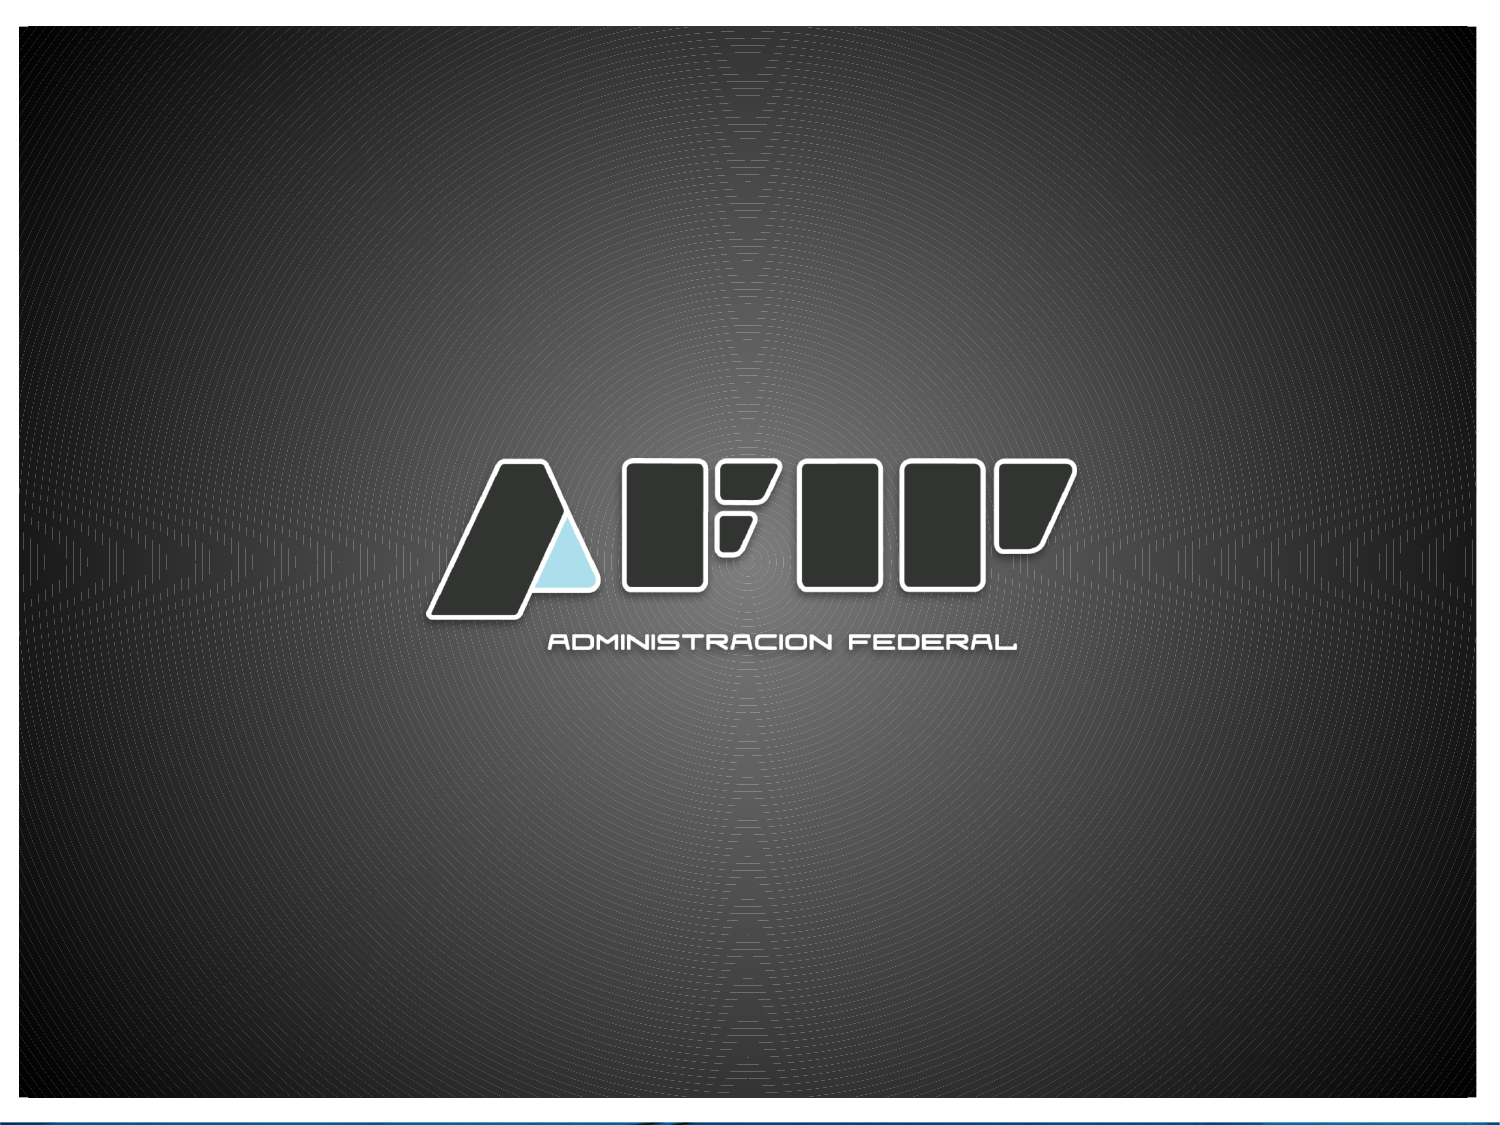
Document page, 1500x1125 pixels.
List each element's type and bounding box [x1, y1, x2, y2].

text_box [0, 0, 1500, 1123]
